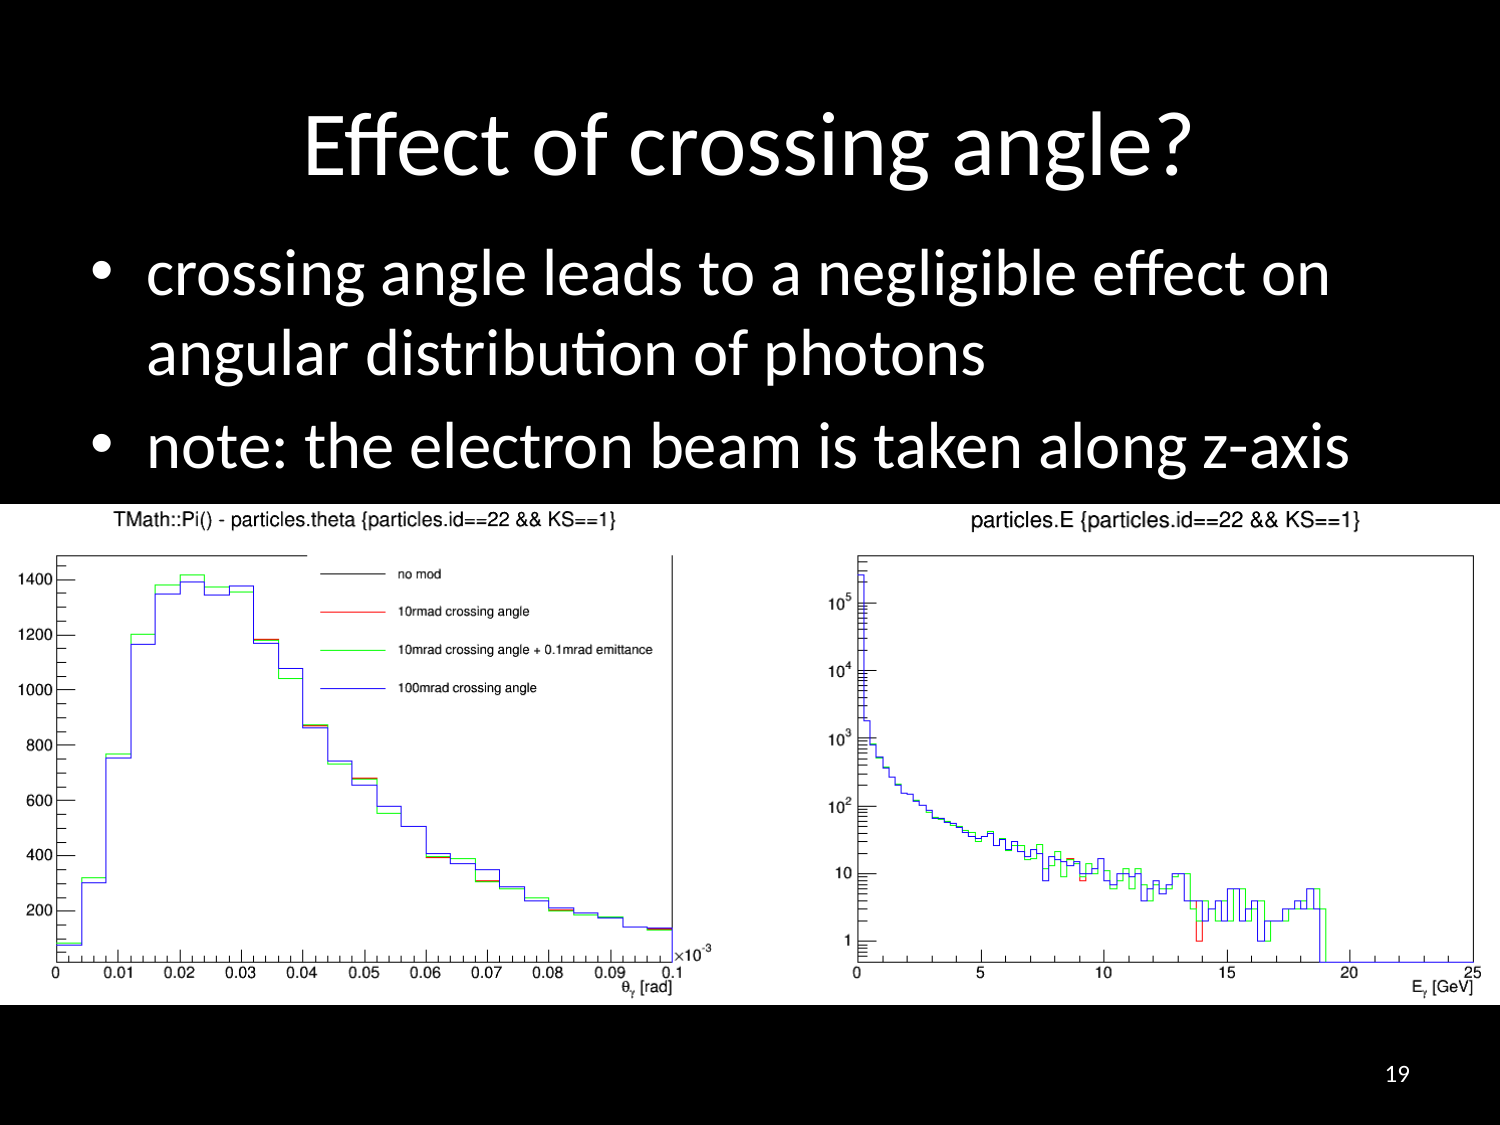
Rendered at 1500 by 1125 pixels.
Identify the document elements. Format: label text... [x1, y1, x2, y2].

title Effect of crossing angle? [75, 45, 1425, 221]
slide_number 19 [1074, 1042, 1425, 1103]
picture [0, 504, 1500, 1006]
list crossing angle leads to a negligible effect on angular distribution of photons note: the electron beam is taken along z-axis [75, 221, 1425, 503]
